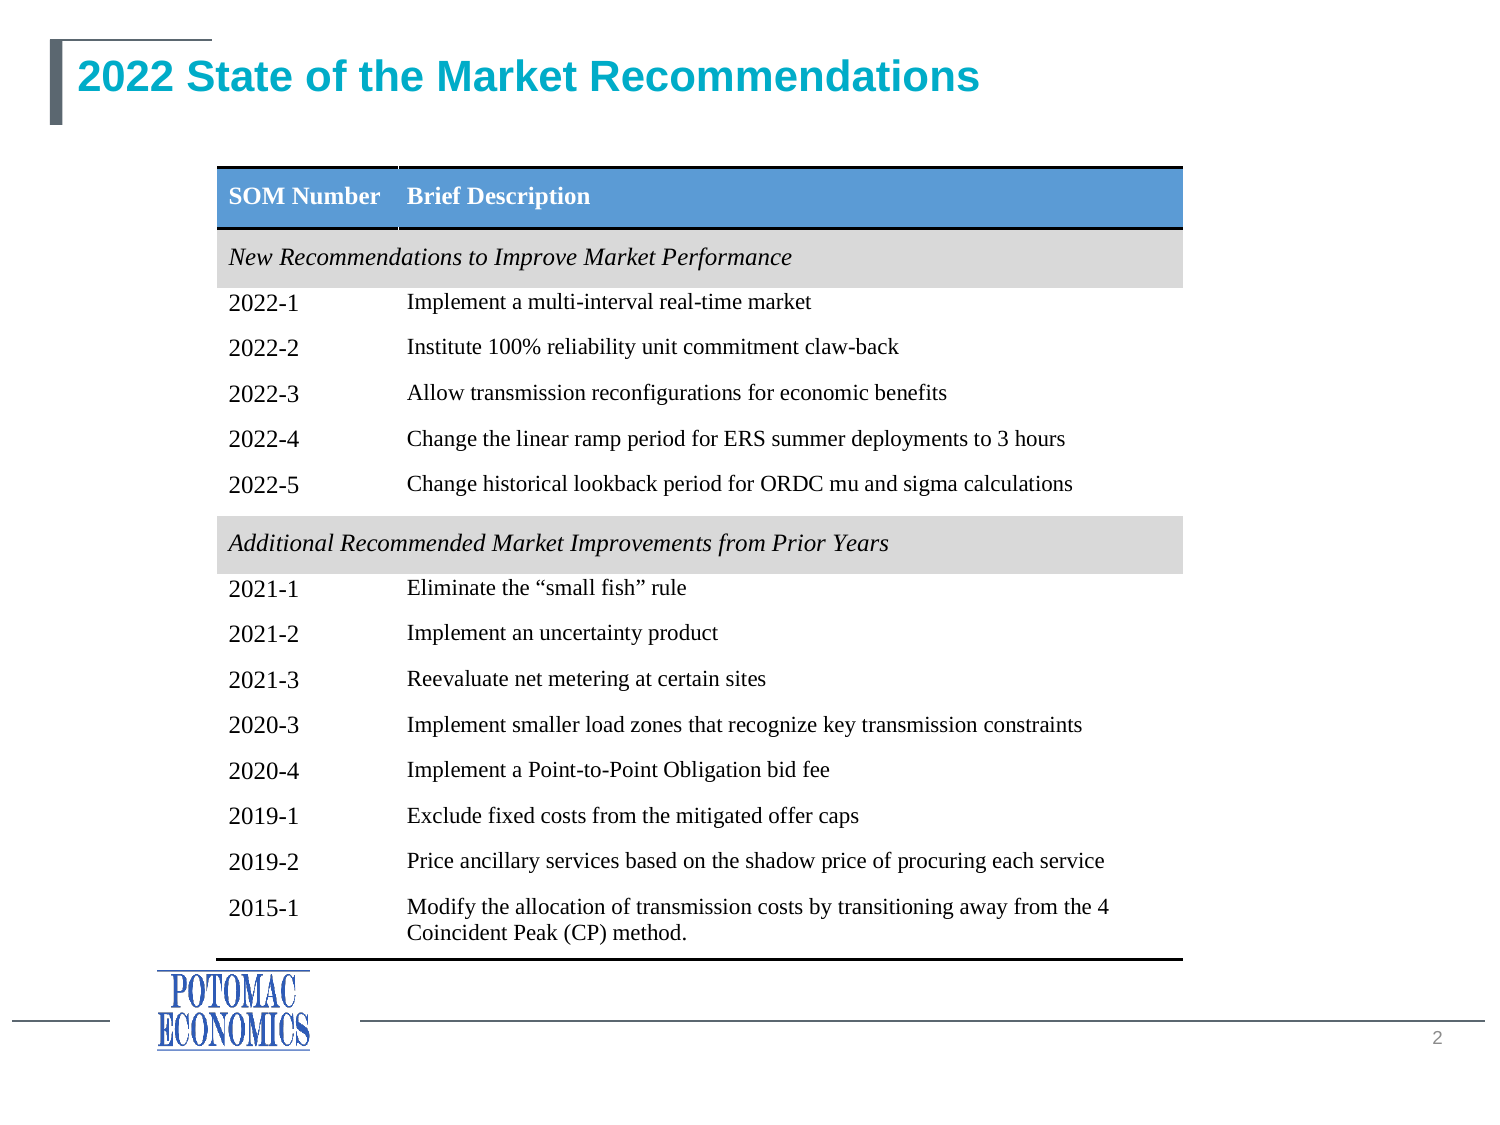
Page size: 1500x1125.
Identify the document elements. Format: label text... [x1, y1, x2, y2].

picture [156, 165, 1188, 1053]
slide_number 2 [1387, 1012, 1488, 1062]
title 2022 State of the Market Recommendations [62, 39, 1450, 134]
